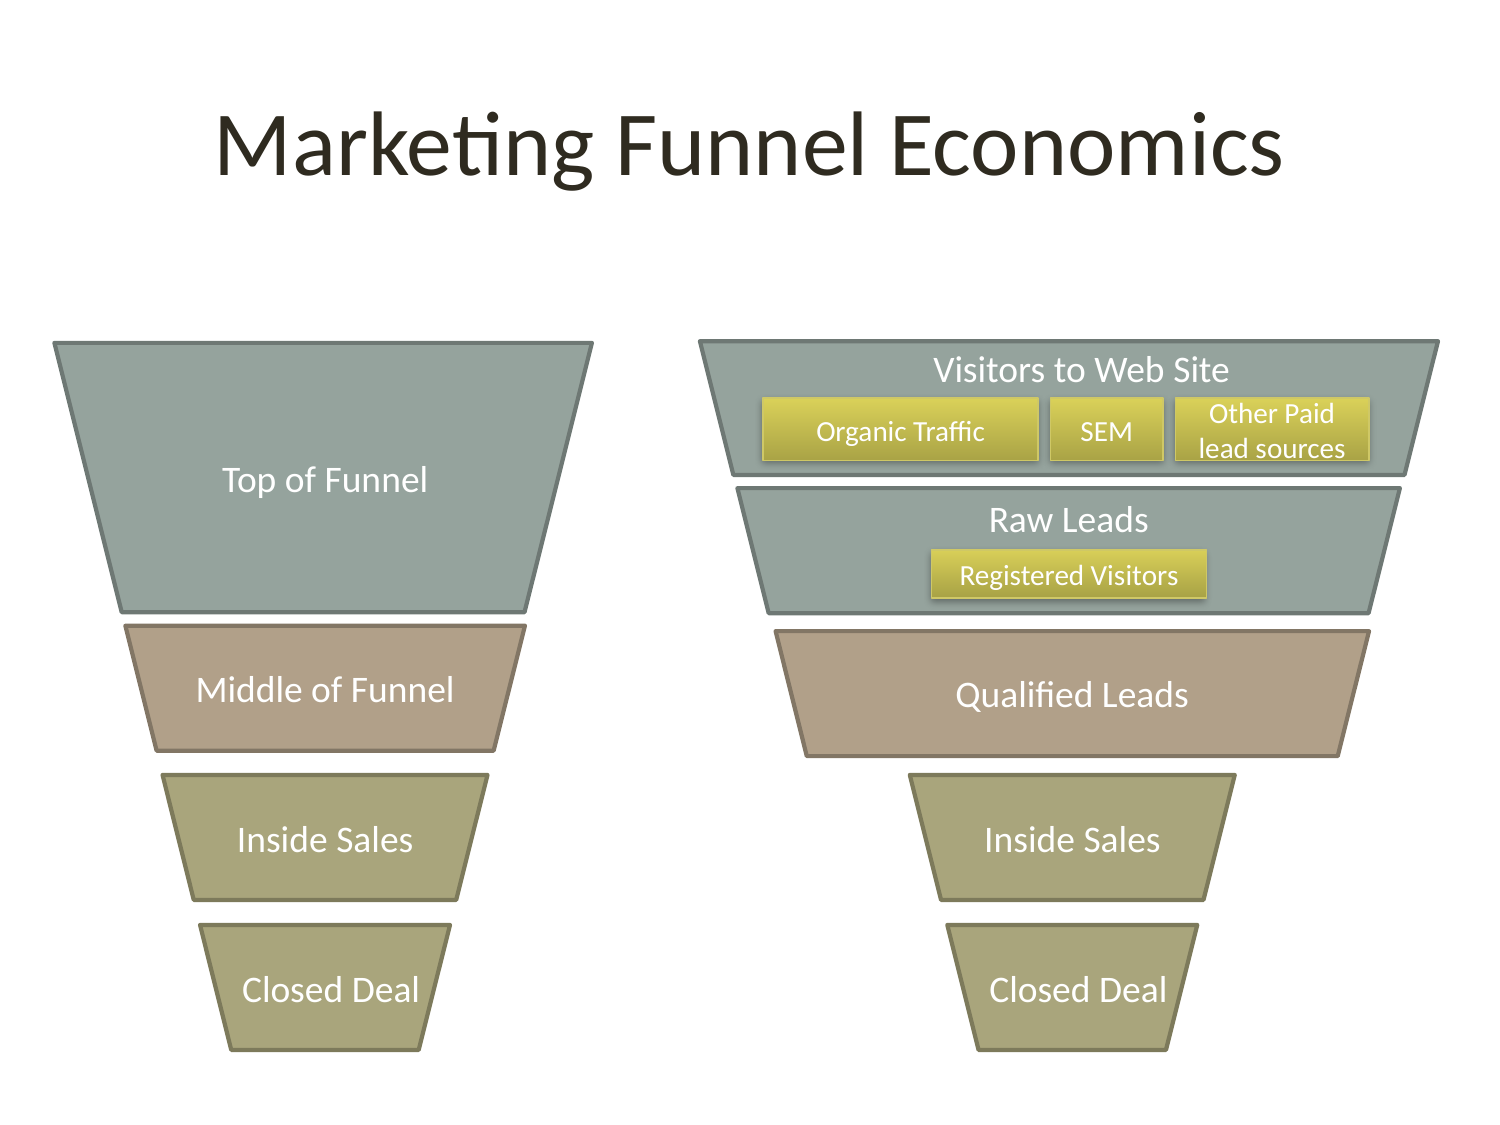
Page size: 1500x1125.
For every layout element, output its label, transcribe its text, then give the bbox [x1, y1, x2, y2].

title Marketing Funnel Economics [75, 45, 1425, 233]
text_box Registered Visitors [931, 549, 1207, 599]
text_box Raw Leads [973, 487, 1164, 548]
text_box [123, 623, 527, 753]
text_box Closed Deal [227, 957, 436, 1017]
text_box [735, 486, 1402, 616]
text_box [52, 340, 594, 615]
text_box Inside Sales [969, 807, 1176, 867]
text_box Organic Traffic [762, 397, 1039, 461]
text_box [773, 629, 1372, 759]
text_box Inside Sales [221, 807, 429, 867]
text_box SEM [1050, 398, 1164, 461]
text_box Closed Deal [974, 957, 1183, 1017]
text_box [197, 922, 453, 1053]
text_box [160, 772, 490, 903]
text_box Top of Funnel [207, 447, 444, 507]
text_box Other Paid lead sources [1175, 397, 1370, 461]
text_box Middle of Funnel [180, 657, 470, 718]
text_box [697, 339, 1441, 478]
text_box Visitors to Web Site [918, 337, 1246, 398]
text_box [945, 922, 1200, 1053]
text_box Qualified Leads [940, 662, 1204, 723]
text_box [907, 772, 1237, 903]
